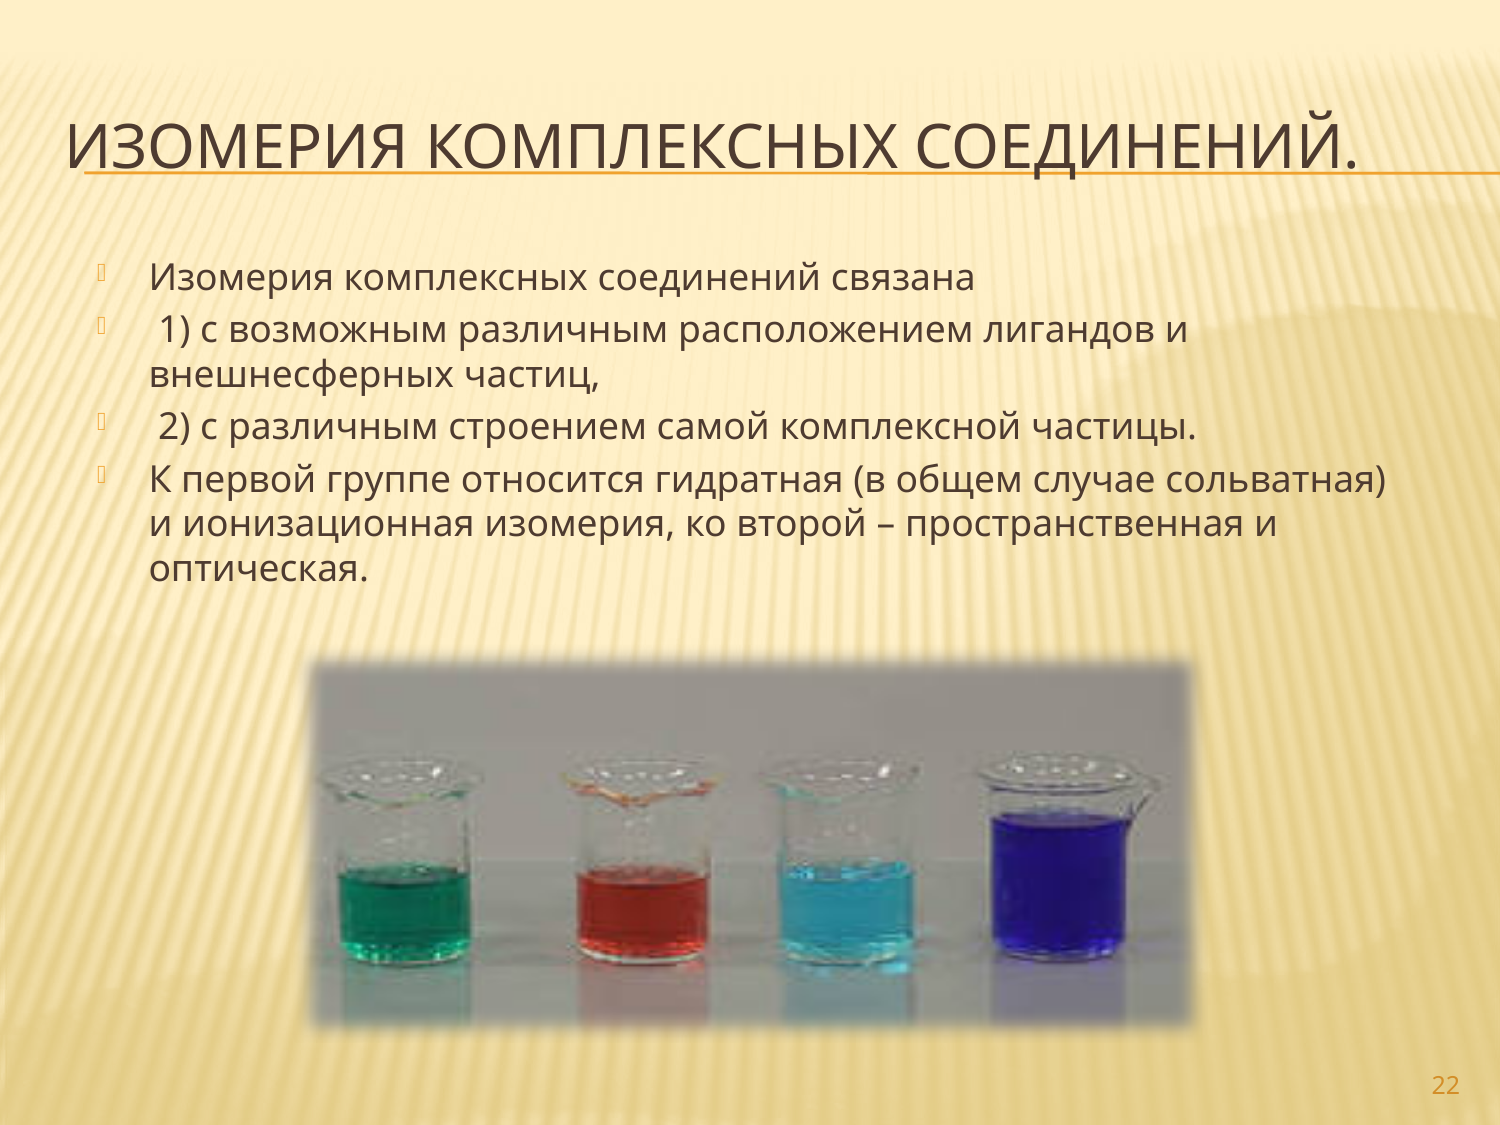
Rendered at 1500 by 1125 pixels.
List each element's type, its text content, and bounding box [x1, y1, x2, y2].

slide_number 22 [1350, 1062, 1475, 1103]
list Изомерия комплексных соединений связана 1) с возможным различным расположением лигандов и внешнесферных частиц, 2) с различным строением самой комплексной частицы. К первой группе относится гидратная (в общем случае сольватная) и ионизационная изомерия, ко второй – пространственная и оптическая. [81, 245, 1404, 598]
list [292, 644, 1208, 1044]
title Изомерия комплексных соединений. [49, 75, 1475, 213]
